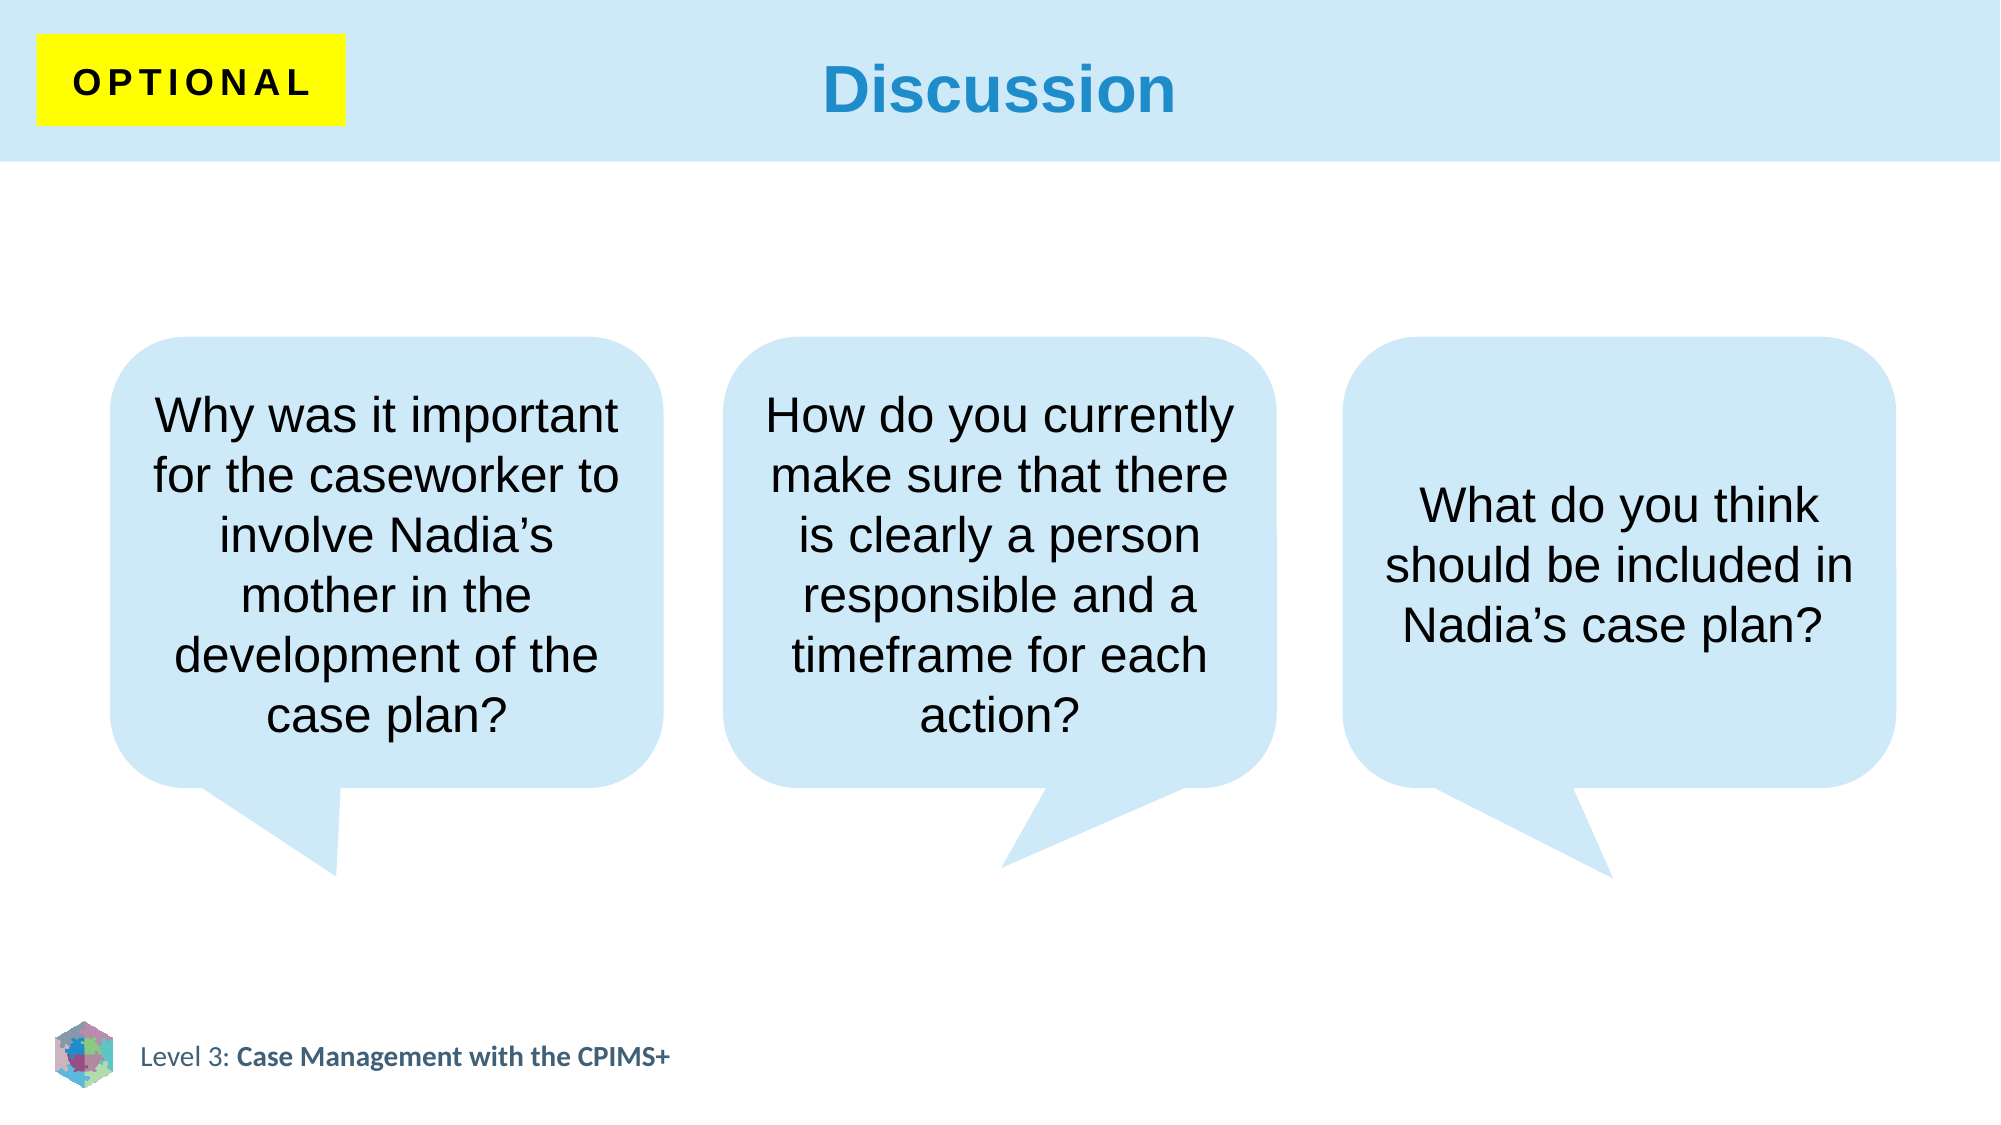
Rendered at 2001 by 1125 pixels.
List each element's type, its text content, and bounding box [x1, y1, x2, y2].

picture [55, 1021, 113, 1088]
title Discussion [137, 19, 1863, 163]
text_box OPTIONAL [36, 33, 347, 127]
text_box Why was it important for the caseworker to involve Nadia’s mother in the development of the case plan? [108, 335, 665, 879]
text_box What do you think should be included in Nadia’s case plan? [1341, 335, 1898, 881]
text_box How do you currently make sure that there is clearly a person responsible and a timeframe for each action? [722, 335, 1278, 871]
